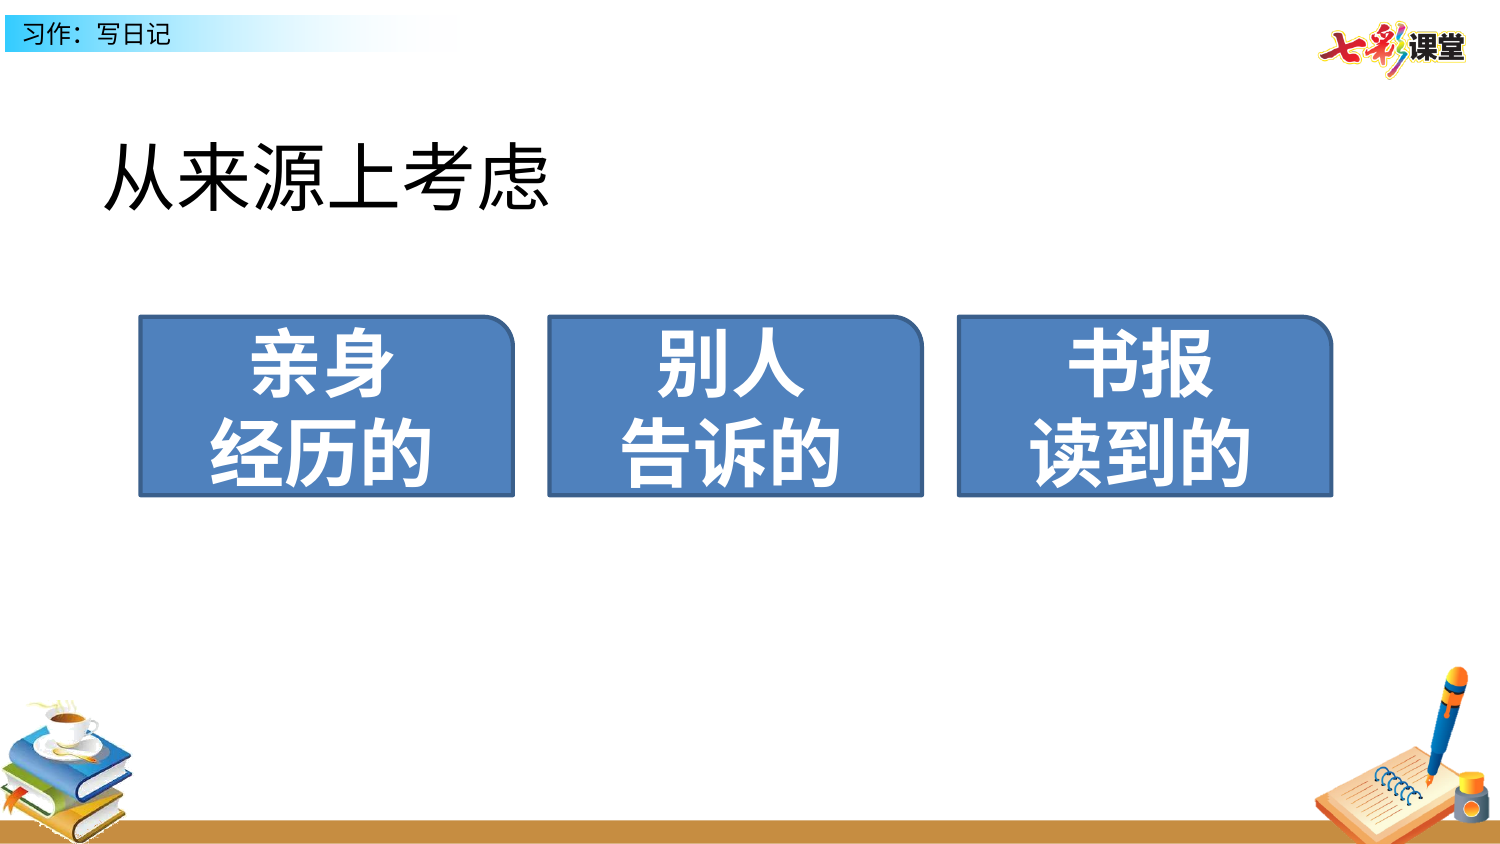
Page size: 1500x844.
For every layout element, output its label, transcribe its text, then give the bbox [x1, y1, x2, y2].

text_box 从来源上考虑 [86, 123, 679, 229]
text_box 别人 告诉的 [547, 314, 925, 498]
picture [1316, 20, 1468, 80]
text_box 书报 读到的 [956, 314, 1334, 498]
picture [1303, 652, 1500, 844]
text_box 亲身 经历的 [138, 314, 515, 498]
picture [0, 700, 146, 844]
